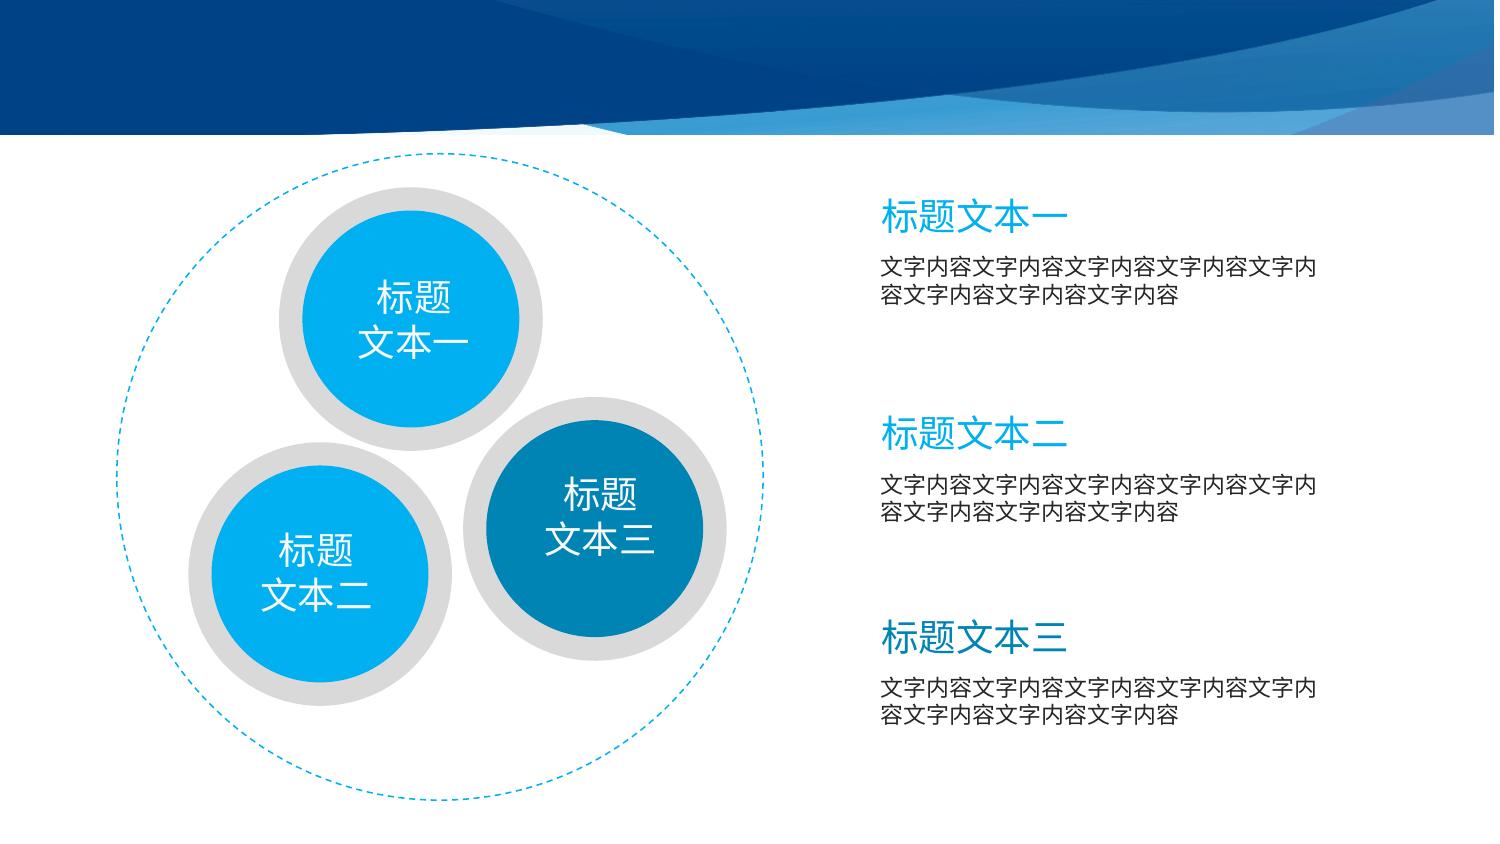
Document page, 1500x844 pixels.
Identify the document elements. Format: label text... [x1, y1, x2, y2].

text_box 文字内容文字内容文字内容文字内容文字内容文字内容文字内容文字内容 [865, 245, 1353, 316]
text_box [463, 396, 727, 661]
text_box 标题文本二 [866, 402, 1085, 462]
text_box 文字内容文字内容文字内容文字内容文字内容文字内容文字内容文字内容 [865, 462, 1353, 533]
text_box 标题 文本一 [342, 266, 486, 372]
text_box 标题 文本三 [529, 463, 672, 569]
picture [0, 0, 1494, 135]
text_box [302, 210, 520, 428]
text_box [278, 187, 543, 451]
text_box 文字内容文字内容文字内容文字内容文字内容文字内容文字内容文字内容 [865, 666, 1353, 737]
text_box [116, 153, 764, 801]
text_box 标题文本三 [866, 606, 1085, 666]
text_box [486, 420, 704, 638]
text_box 标题 文本二 [244, 519, 388, 625]
text_box [188, 442, 452, 706]
text_box 标题文本一 [866, 185, 1085, 245]
text_box [211, 465, 429, 683]
